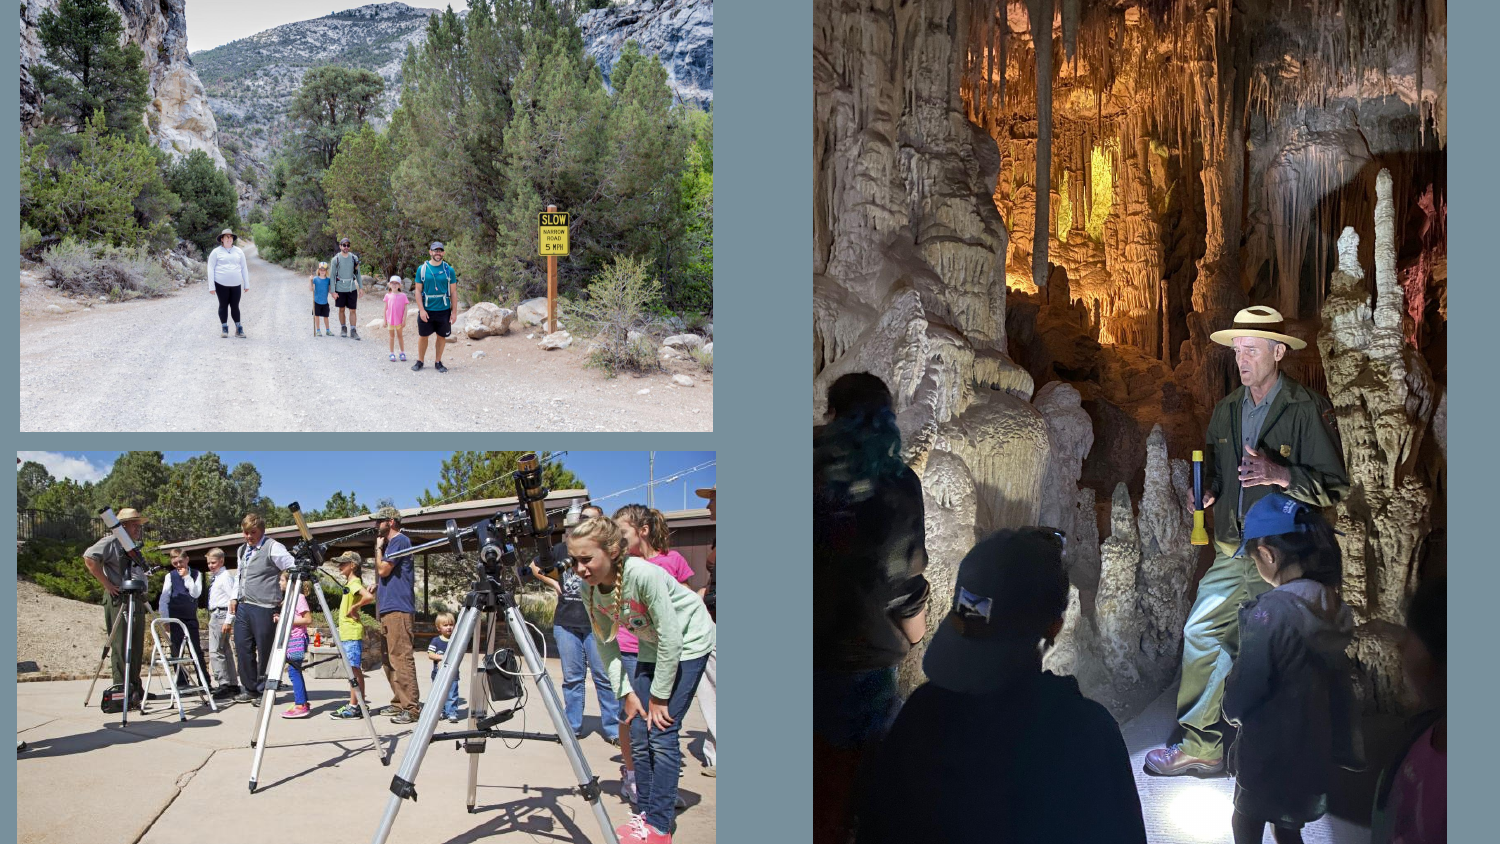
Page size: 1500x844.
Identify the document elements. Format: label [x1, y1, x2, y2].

picture [17, 451, 716, 844]
picture [19, 0, 713, 433]
picture [813, 0, 1447, 844]
